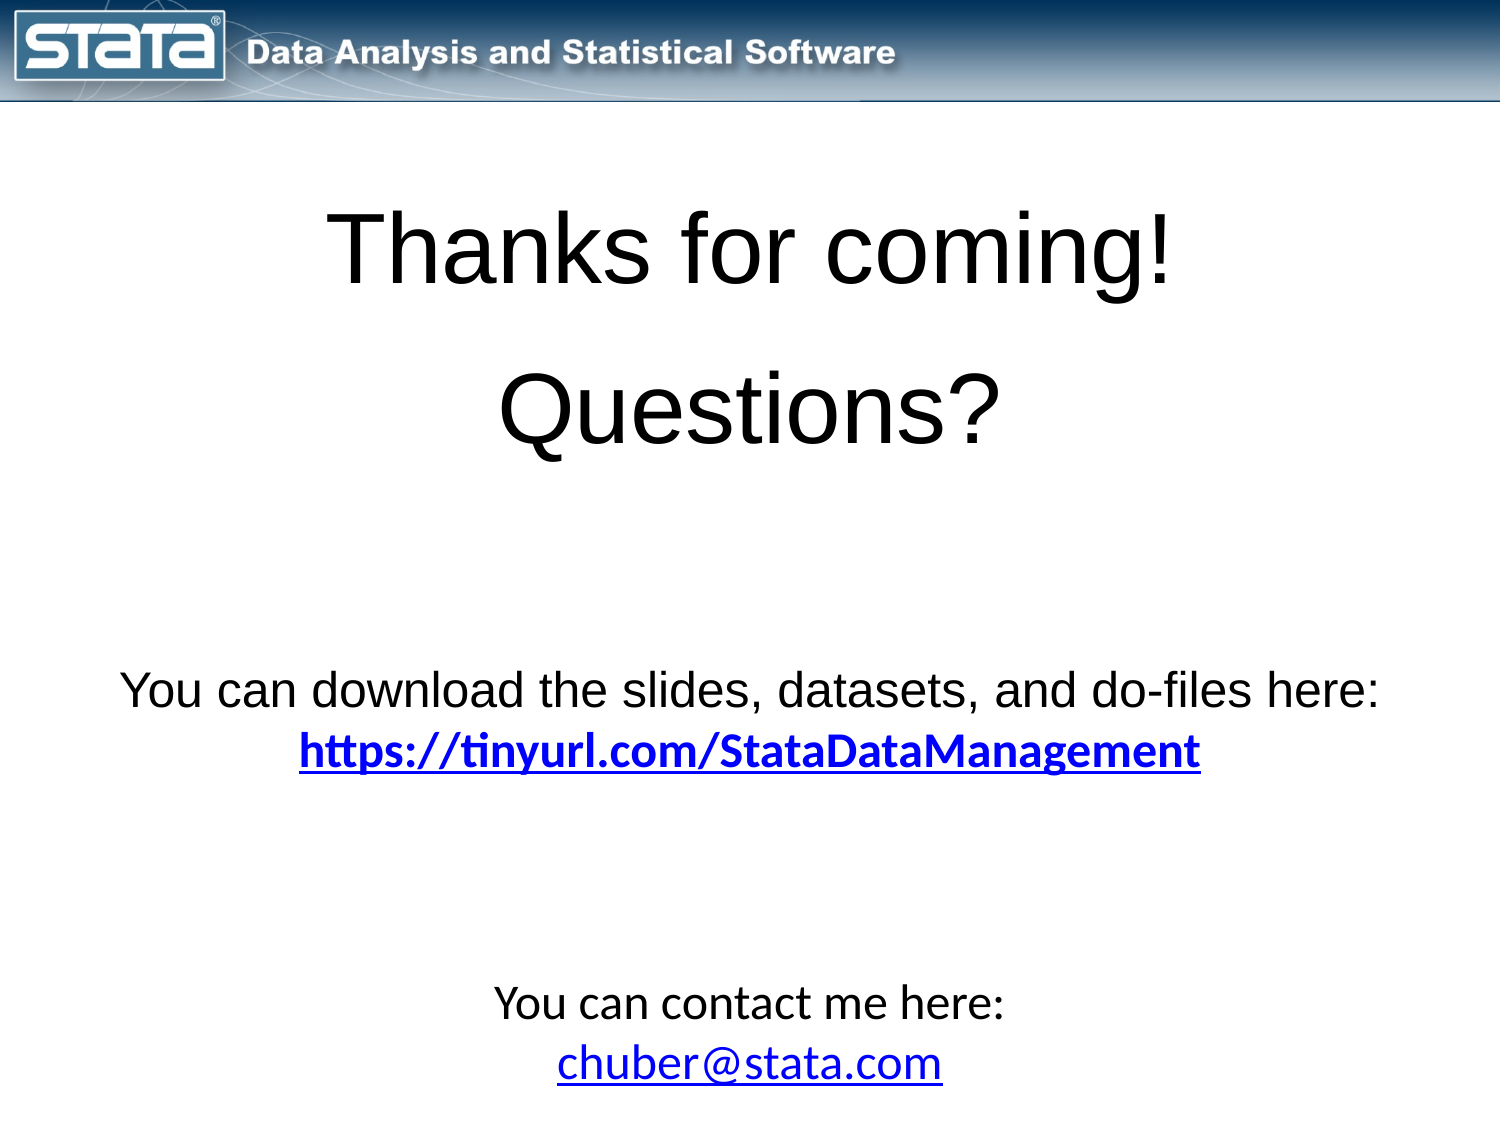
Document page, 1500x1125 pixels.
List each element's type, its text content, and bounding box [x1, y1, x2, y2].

picture [0, 0, 1500, 102]
text_box You can download the slides, datasets, and do-files here: https://tinyurl.com/StataDataManagement [0, 649, 1500, 785]
text_box Thanks for coming! Questions? [0, 175, 1500, 471]
text_box You can contact me here: chuber@stata.com [0, 962, 1500, 1098]
